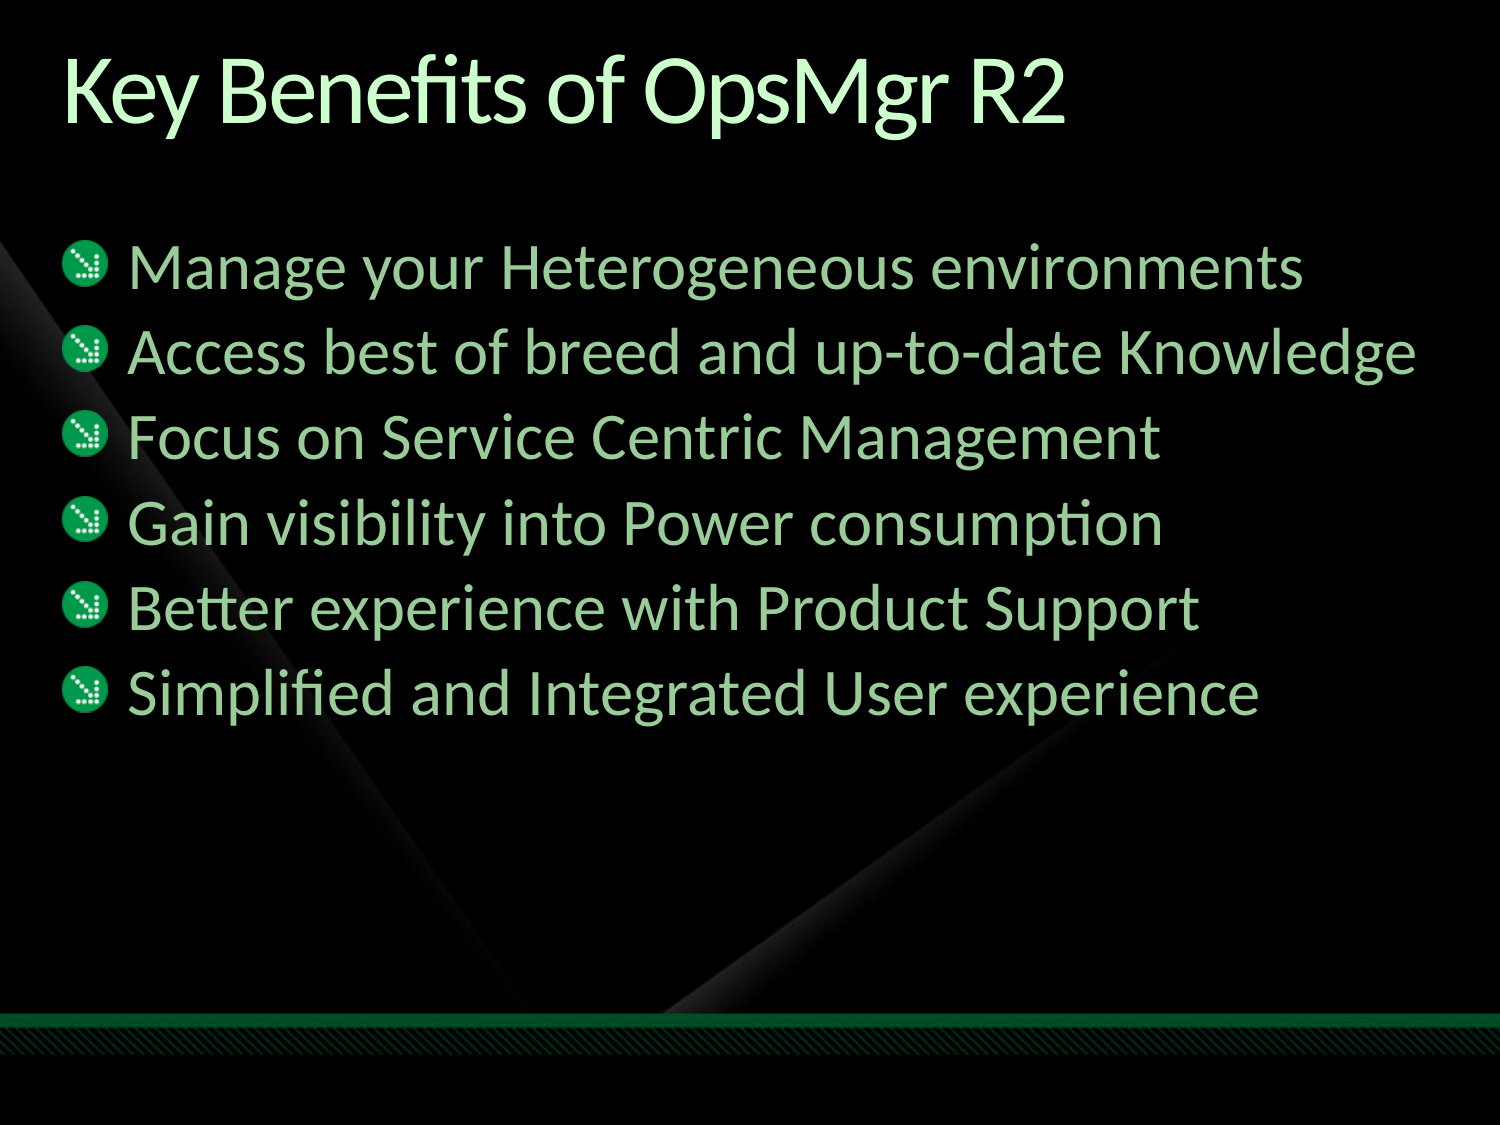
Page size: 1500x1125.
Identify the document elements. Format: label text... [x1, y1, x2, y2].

title Key Benefits of OpsMgr R2 [62, 37, 1438, 147]
list Manage your Heterogeneous environments Access best of breed and up-to-date Knowledge Focus on Service Centric Management Gain visibility into Power consumption Better experience with Product Support Simplified and Integrated User experience [62, 231, 1438, 583]
picture [0, 0, 1500, 1125]
